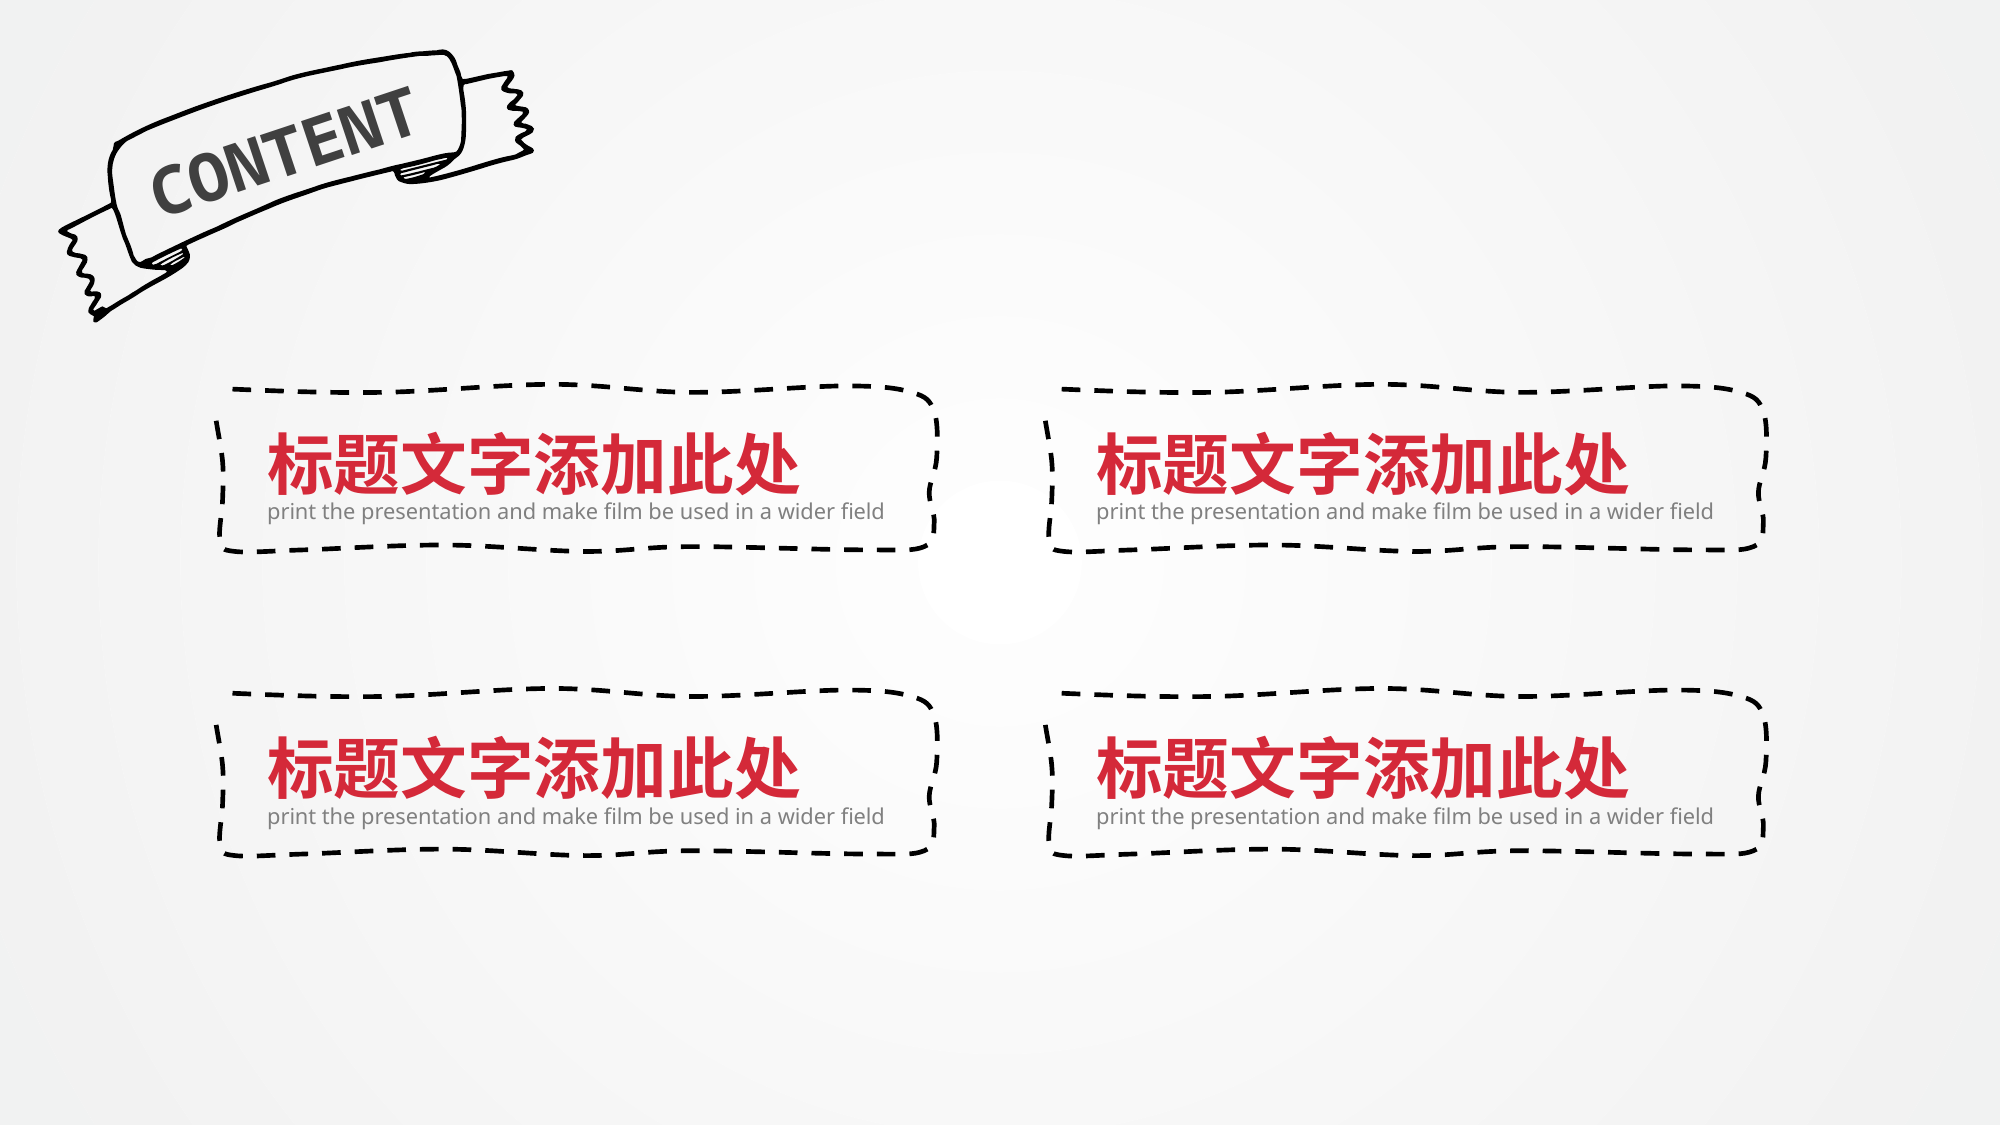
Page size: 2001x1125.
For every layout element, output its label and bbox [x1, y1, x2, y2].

text_box [1044, 384, 1775, 553]
text_box [215, 688, 946, 857]
text_box [215, 384, 946, 553]
text_box [1044, 688, 1775, 857]
text_box [57, 48, 535, 323]
